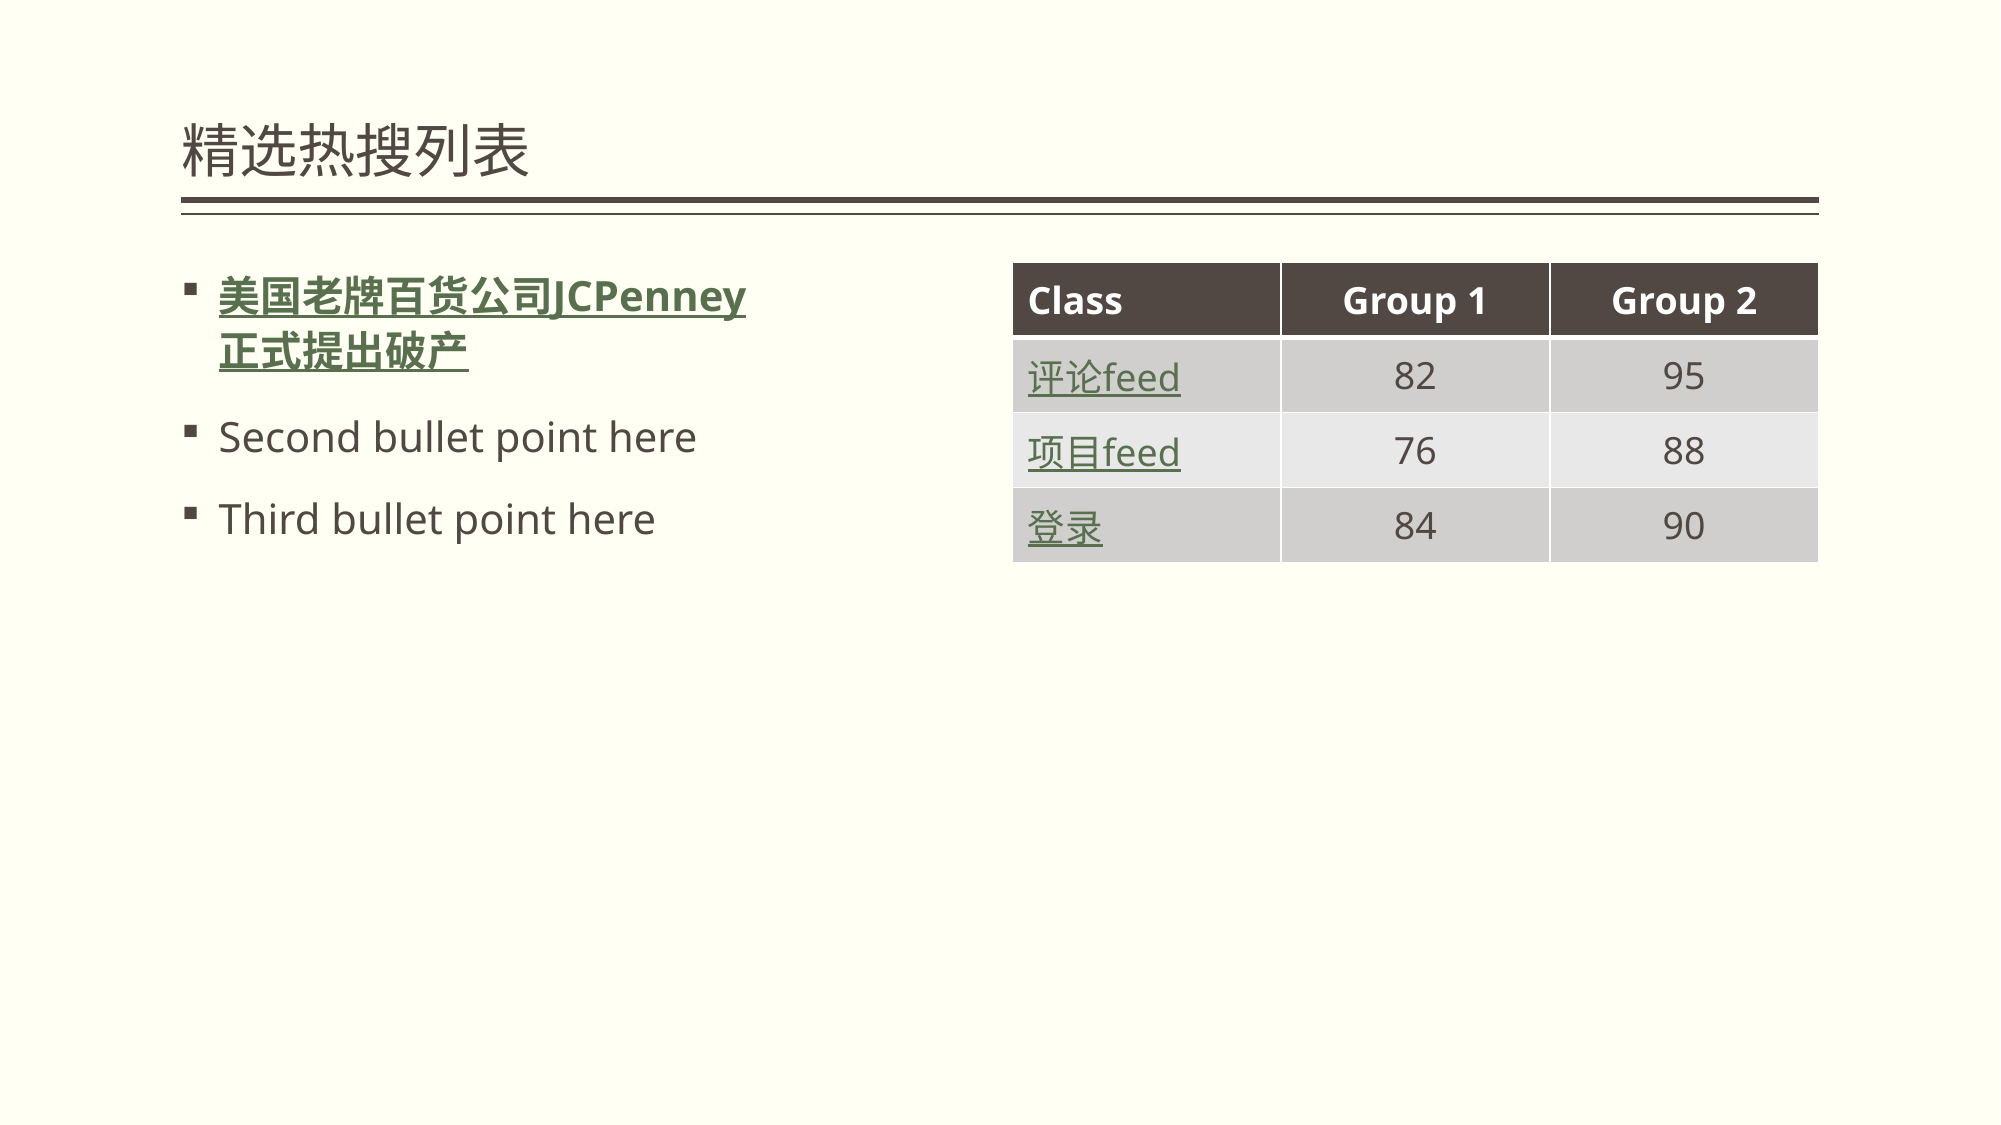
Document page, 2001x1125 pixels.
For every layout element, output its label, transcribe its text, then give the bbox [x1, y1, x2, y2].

table_cell 评论feed [1013, 340, 1280, 412]
table_cell 84 [1282, 488, 1549, 562]
table_cell 76 [1282, 413, 1549, 487]
table_header Class [1013, 263, 1280, 335]
table_cell 82 [1282, 340, 1549, 412]
table_cell 项目feed [1013, 413, 1280, 487]
table_cell 95 [1551, 340, 1818, 412]
table_cell 登录 [1013, 488, 1280, 562]
list 美国老牌百货公司JCPenney正式提出破产 Second bullet point here Third bullet point here [181, 262, 988, 1013]
table_header Group 2 [1551, 263, 1818, 335]
table_cell 90 [1551, 488, 1818, 562]
table_header Group 1 [1282, 263, 1549, 335]
title 精选热搜列表 [181, 12, 1819, 193]
table_cell 88 [1551, 413, 1818, 487]
